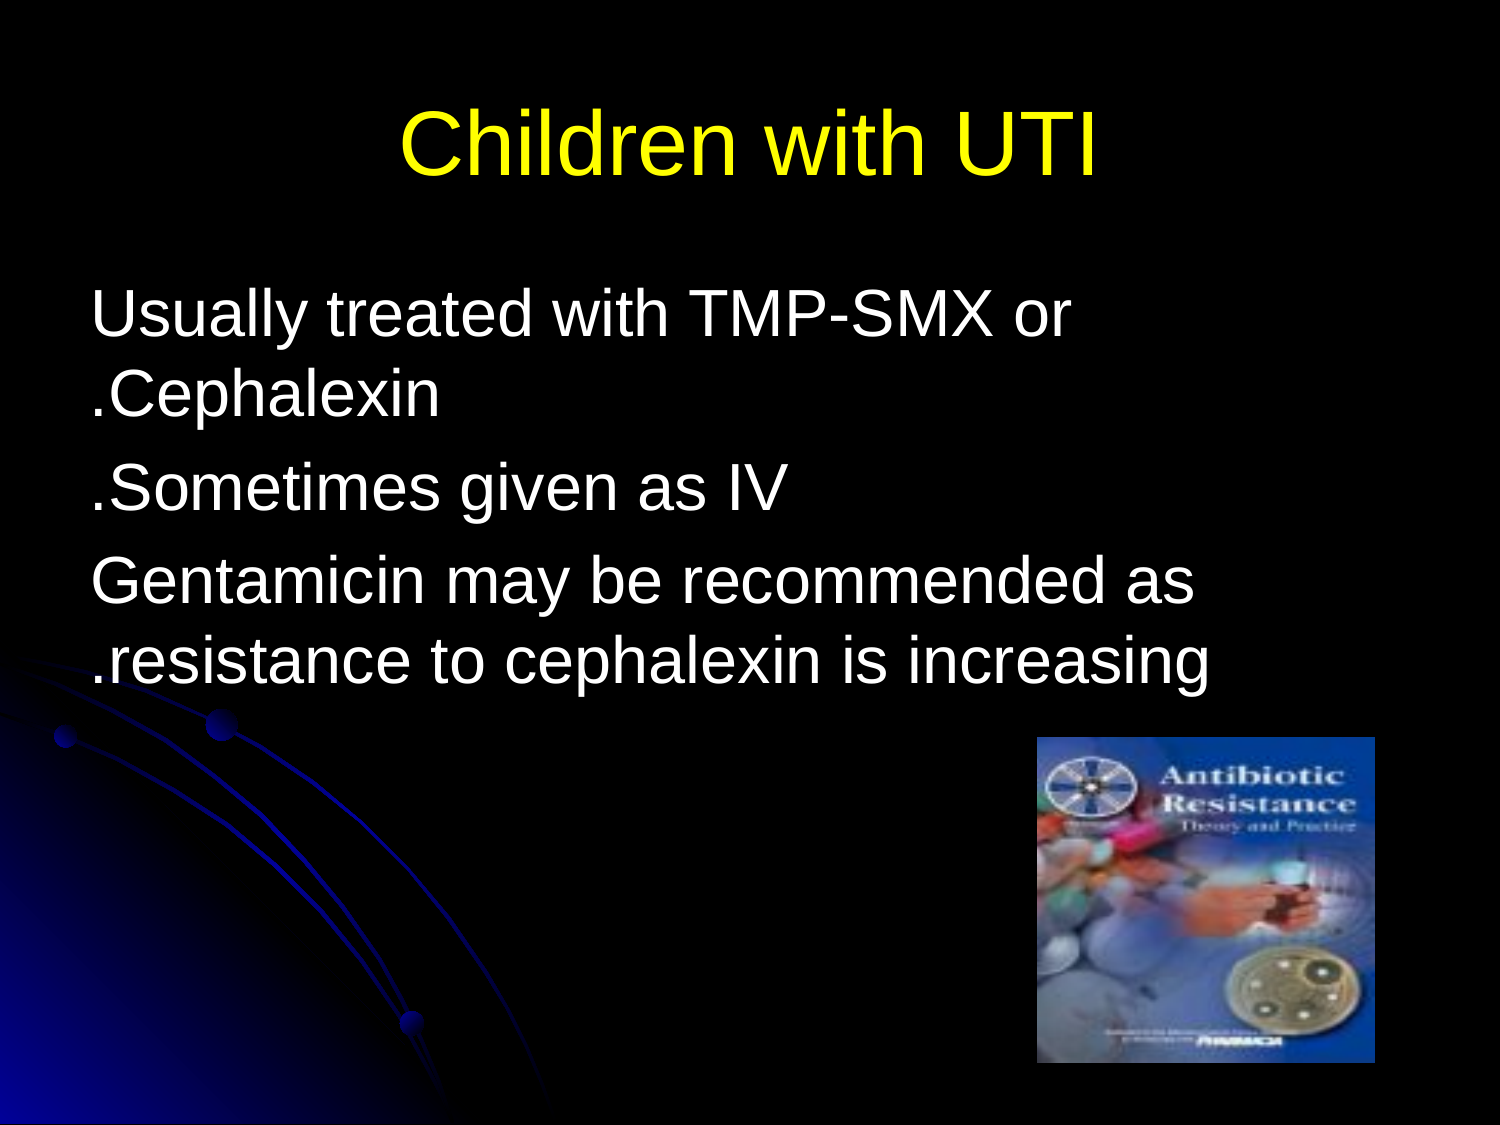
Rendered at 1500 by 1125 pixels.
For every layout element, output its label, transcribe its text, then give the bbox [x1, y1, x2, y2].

title Children with UTI [74, 45, 1426, 233]
list Usually treated with TMP-SMX or Cephalexin. Sometimes given as IV. Gentamicin may be recommended as resistance to cephalexin is increasing. [74, 262, 1426, 1006]
picture [1037, 737, 1376, 1063]
